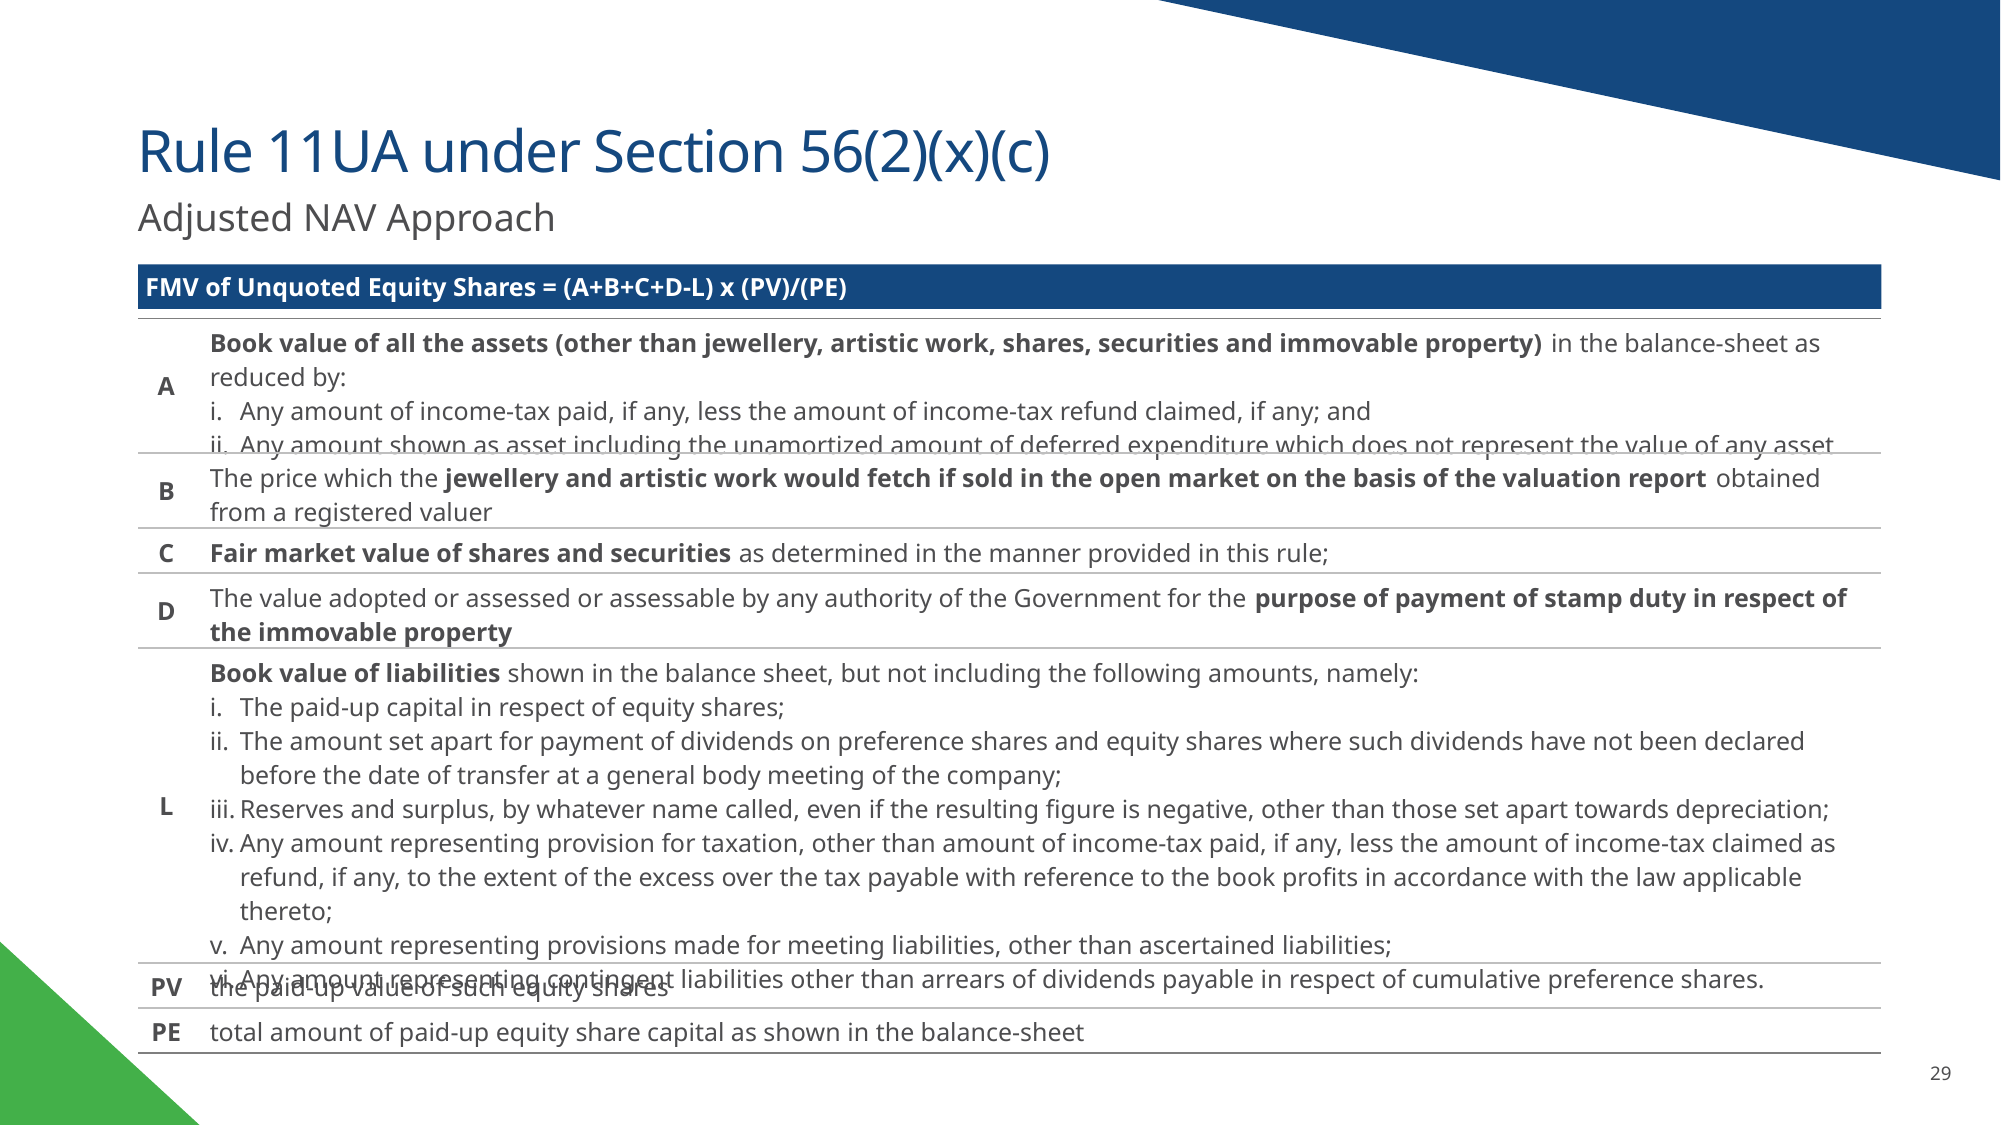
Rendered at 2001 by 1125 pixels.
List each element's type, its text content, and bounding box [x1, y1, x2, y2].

text_box FMV of Unquoted Equity Shares = (A+B+C+D-L) x (PV)/(PE) [138, 264, 1882, 309]
table_cell the paid-up value of such equity shares [195, 964, 1881, 1007]
table_cell L [138, 649, 195, 962]
table_cell PE [138, 1009, 195, 1052]
table_cell B [138, 454, 195, 527]
table_cell C [138, 529, 195, 572]
title Rule 11UA under Section 56(2)(x)(c) [138, 113, 1685, 176]
table_cell Fair market value of shares and securities as determined in the manner provided in this rule; [195, 529, 1881, 572]
list Adjusted NAV Approach [138, 186, 1863, 232]
table_header A [138, 319, 195, 452]
table_cell The price which the jewellery and artistic work would fetch if sold in the open market on the basis of the valuation report obtained from a registered valuer [195, 454, 1881, 527]
slide_number 29 [1930, 1058, 2000, 1088]
table_cell Book value of liabilities shown in the balance sheet, but not including the following amounts, namely: The paid-up capital in respect of equity shares; The amount set apart for payment of dividends on preference shares and equity shares where such dividends have not been declared before the date of transfer at a general body meeting of the company; Reserves and surplus, by whatever name called, even if the resulting figure is negative, other than those set apart towards depreciation; Any amount representing provision for taxation, other than amount of income-tax paid, if any, less the amount of income-tax claimed as refund, if any, to the extent of the excess over the tax payable with reference to the book profits in accordance with the law applicable thereto; Any amount representing provisions made for meeting liabilities, other than ascertained liabilities; Any amount representing contingent liabilities other than arrears of dividends payable in respect of cumulative preference shares. [195, 649, 1881, 962]
table_cell The value adopted or assessed or assessable by any authority of the Government for the purpose of payment of stamp duty in respect of the immovable property [195, 574, 1881, 647]
table_header Book value of all the assets (other than jewellery, artistic work, shares, securities and immovable property) in the balance-sheet as reduced by: Any amount of income-tax paid, if any, less the amount of income-tax refund claimed, if any; and Any amount shown as asset including the unamortized amount of deferred expenditure which does not represent the value of any asset [195, 319, 1881, 452]
table_cell D [138, 574, 195, 647]
table_cell total amount of paid-up equity share capital as shown in the balance-sheet [195, 1009, 1881, 1052]
table_cell PV [138, 964, 195, 1007]
